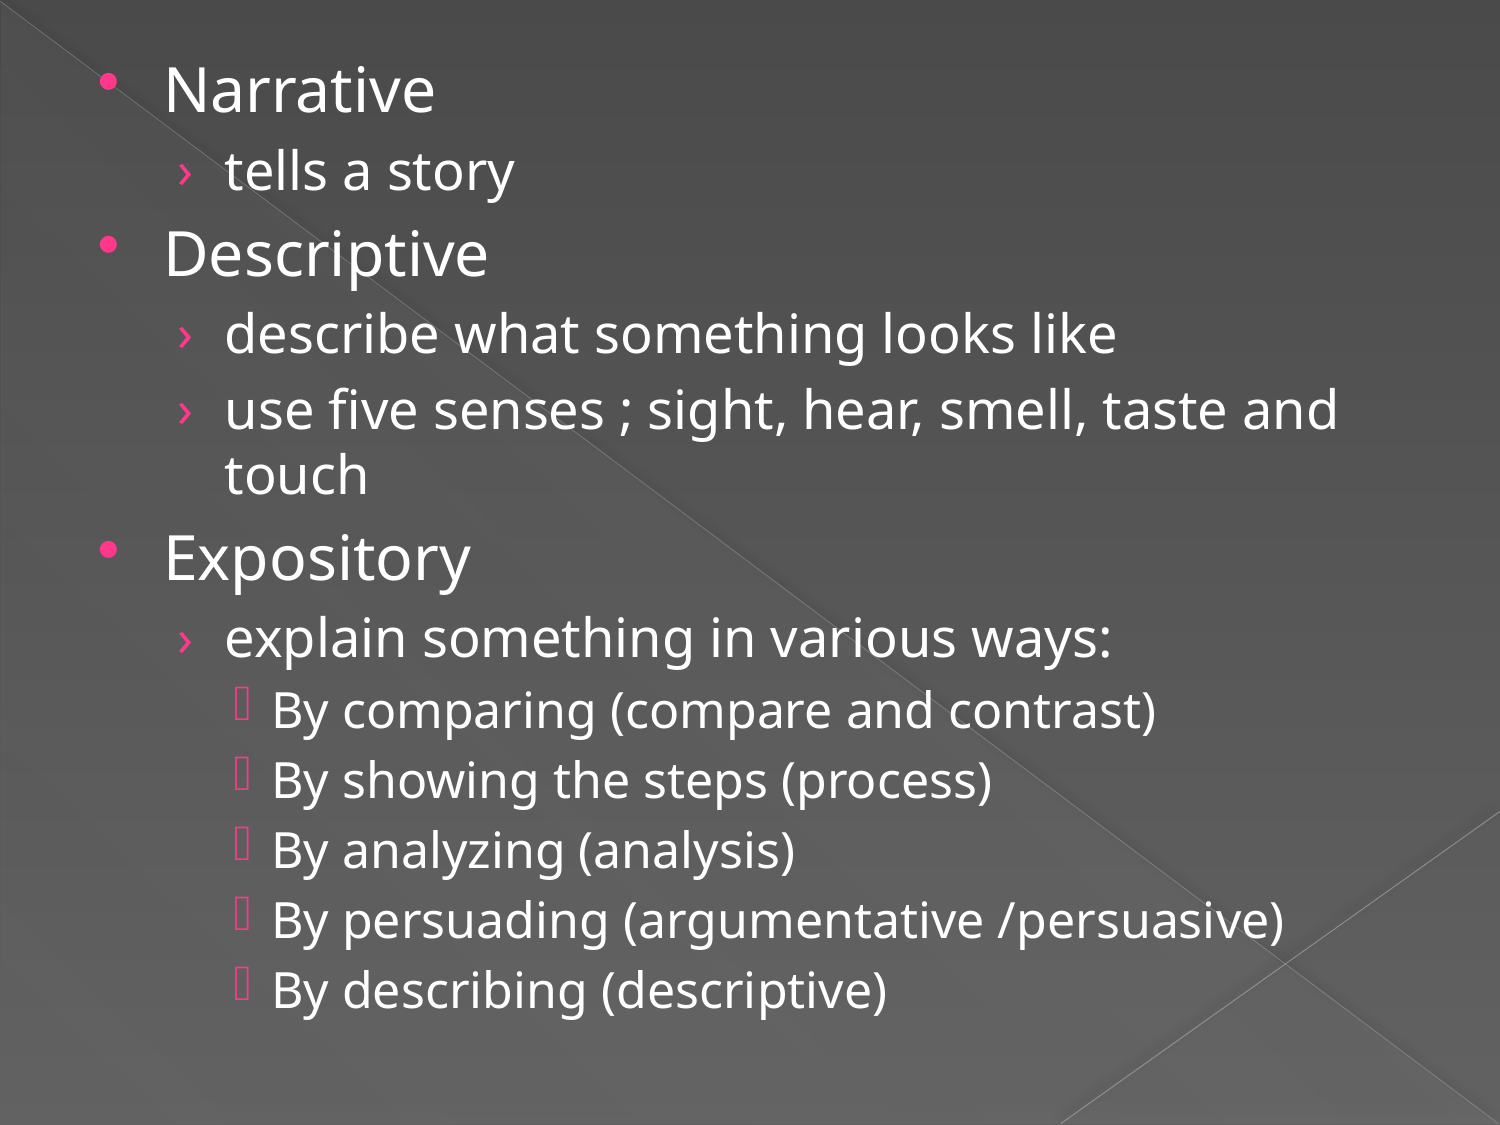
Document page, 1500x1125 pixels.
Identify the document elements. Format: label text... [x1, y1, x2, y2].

list Narrative tells a story Descriptive describe what something looks like use five senses ; sight, hear, smell, taste and touch Expository explain something in various ways: By comparing (compare and contrast) By showing the steps (process) By analyzing (analysis) By persuading (argumentative /persuasive) By describing (descriptive) [75, 42, 1425, 1059]
